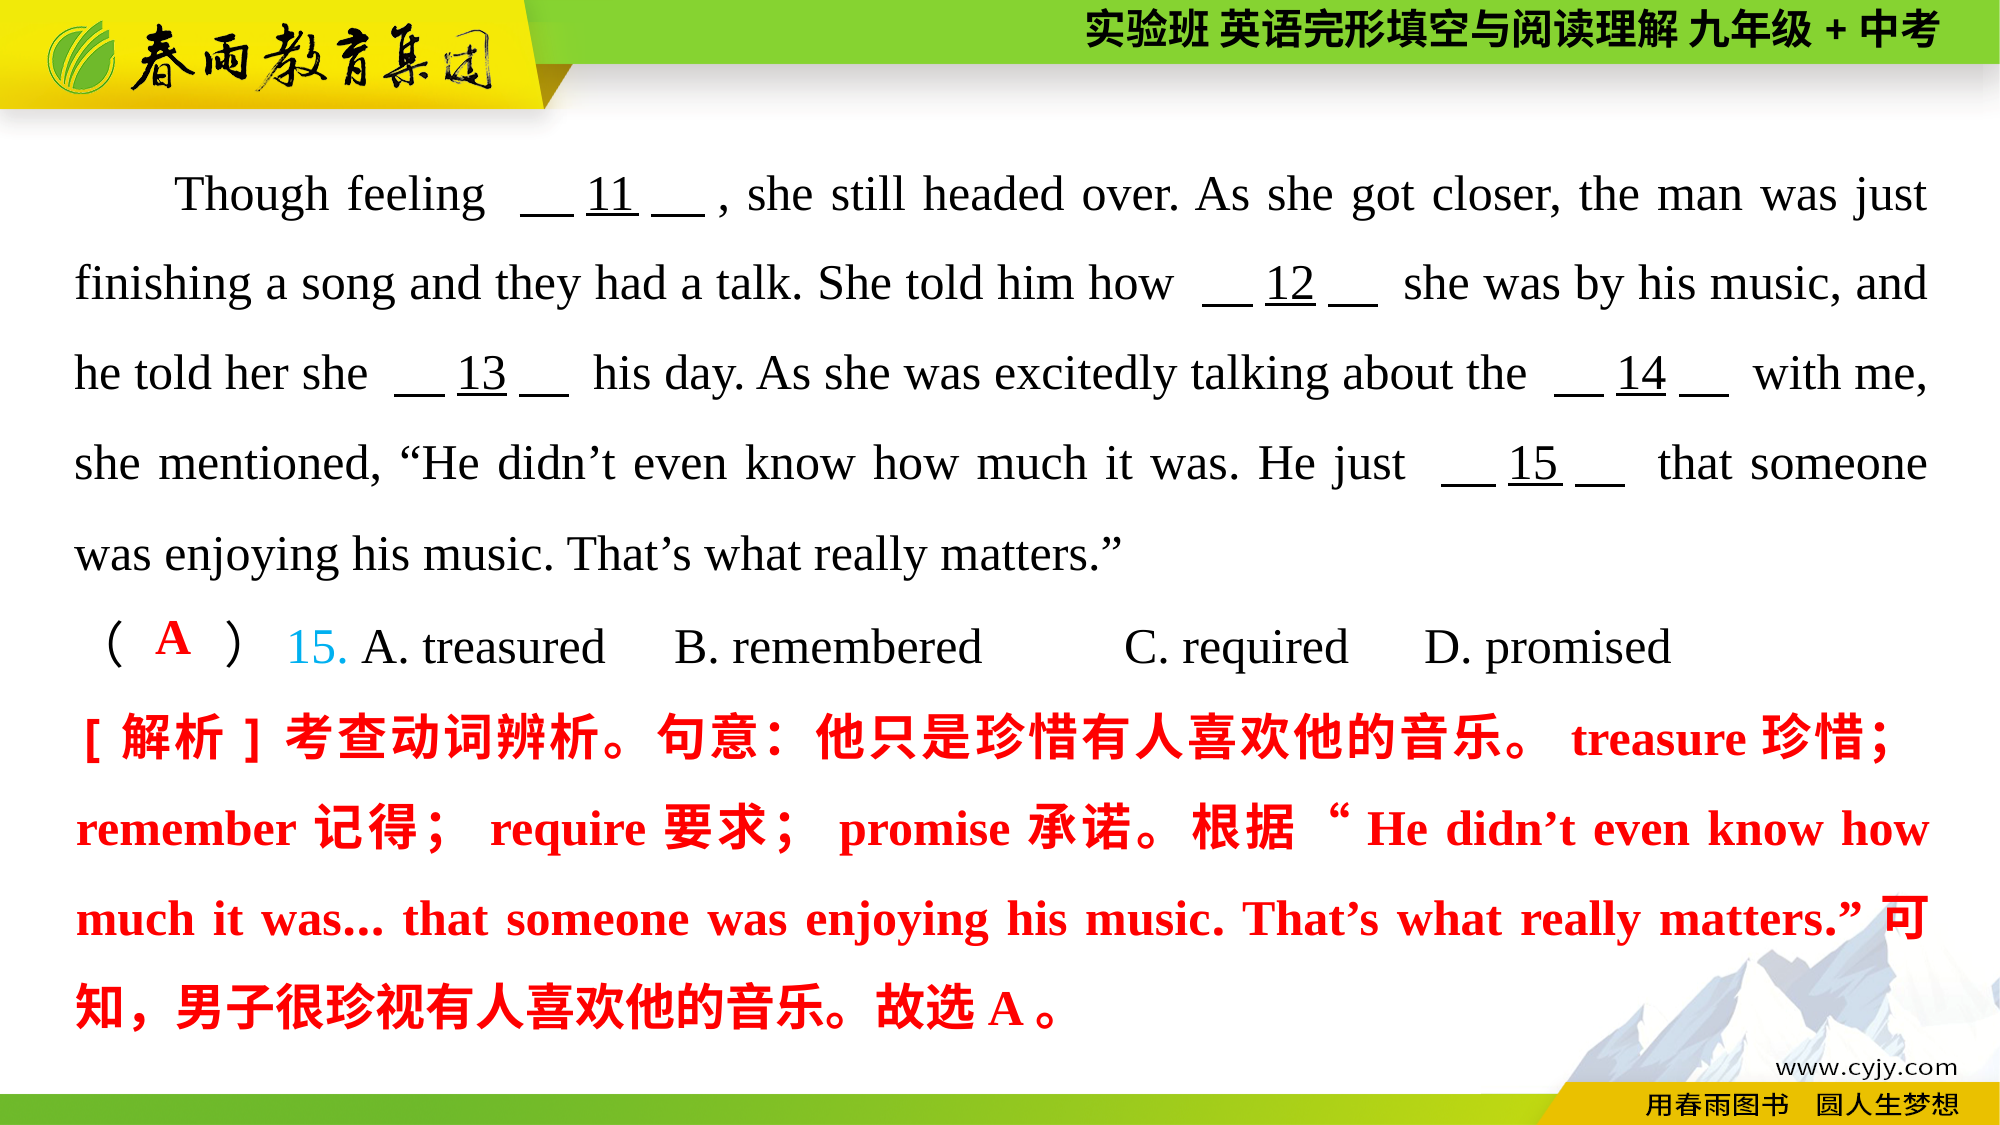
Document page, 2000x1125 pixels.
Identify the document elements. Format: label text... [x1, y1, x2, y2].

text_box [解析]考查动词辨析。句意：他只是珍惜有人喜欢他的音乐。treasure珍惜；remember记得；require要求；promise承诺。根据“He didn’t even know how much it was... that someone was enjoying his music. That’s what really matters.”可知，男子很珍视有人喜欢他的音乐。故选A。 [60, 668, 1945, 1044]
text_box （ ）15. A. treasured B. remembered C. required D. promised [59, 576, 1944, 682]
text_box A [140, 597, 206, 672]
list Though feeling 11 , she still headed over. As she got closer, the man was just finishing a song and they had a talk. She told him how 12 she was by his music, and he told her she 13 his day. As she was excitedly talking about the 14 with me, she mentioned, “He didn’t even know how much it was. He just 15 that someone was enjoying his music. That’s what really matters.” [59, 122, 1944, 576]
picture [0, 0, 2000, 1125]
